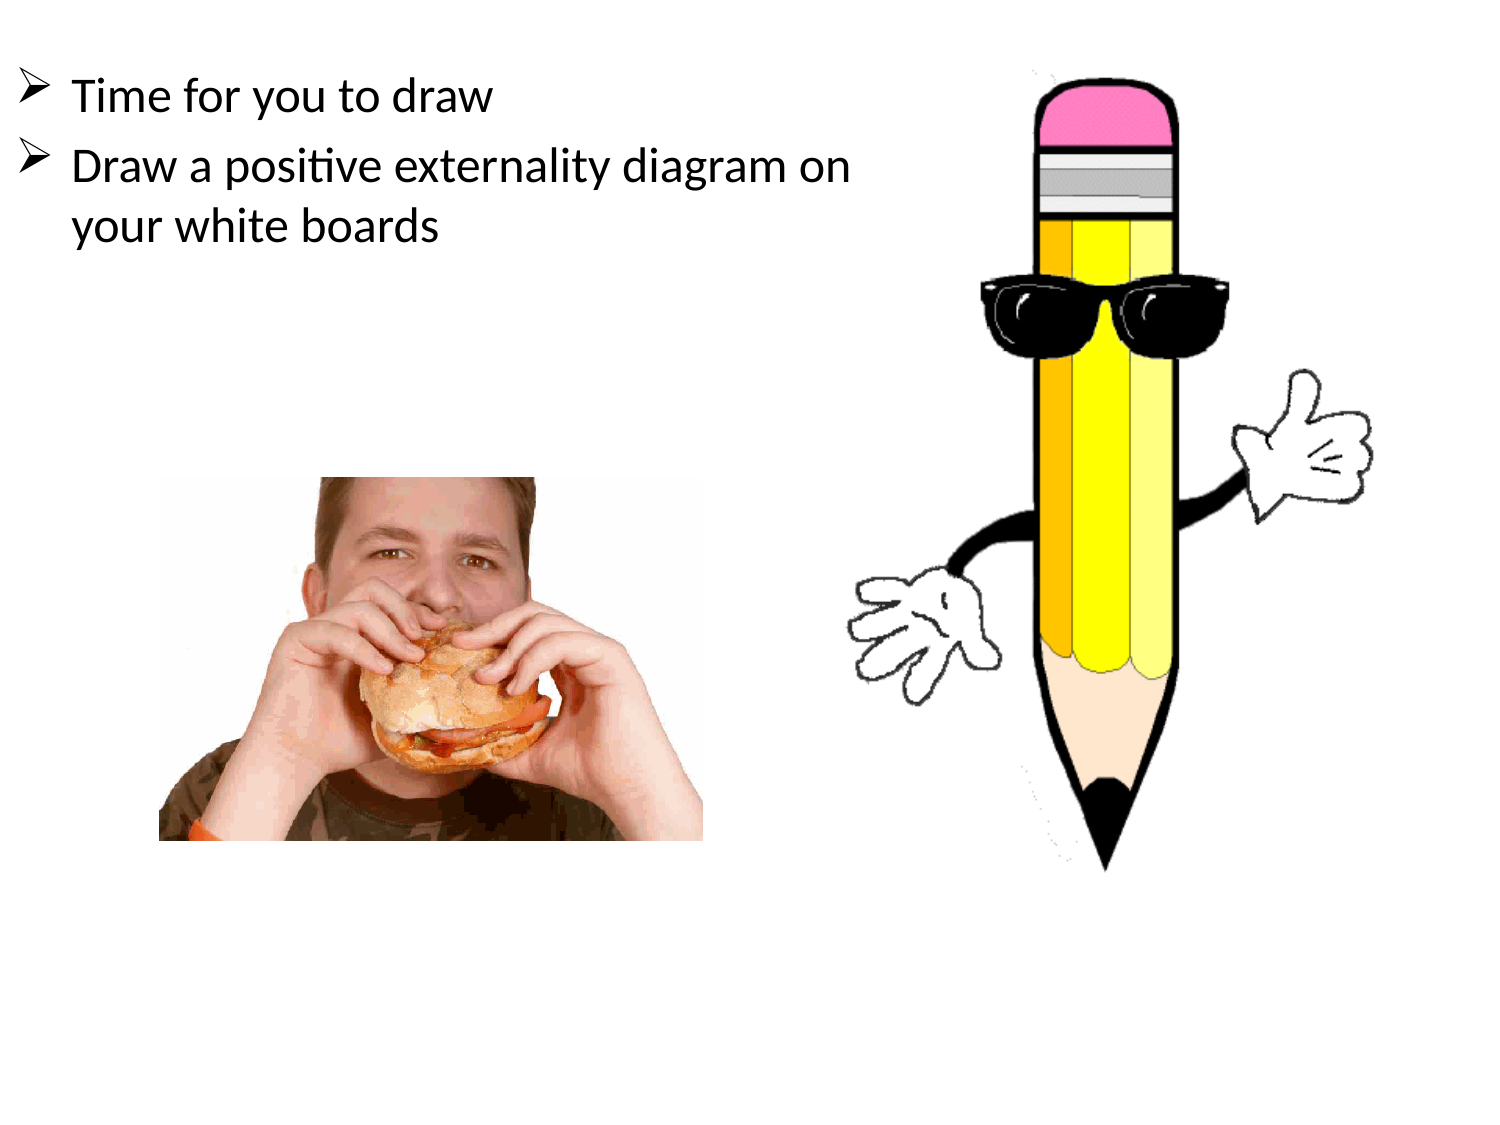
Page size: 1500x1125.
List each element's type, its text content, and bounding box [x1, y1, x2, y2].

list Time for you to draw Draw a positive externality diagram on your white boards [0, 54, 904, 1017]
picture [159, 477, 703, 841]
picture [832, 70, 1380, 882]
